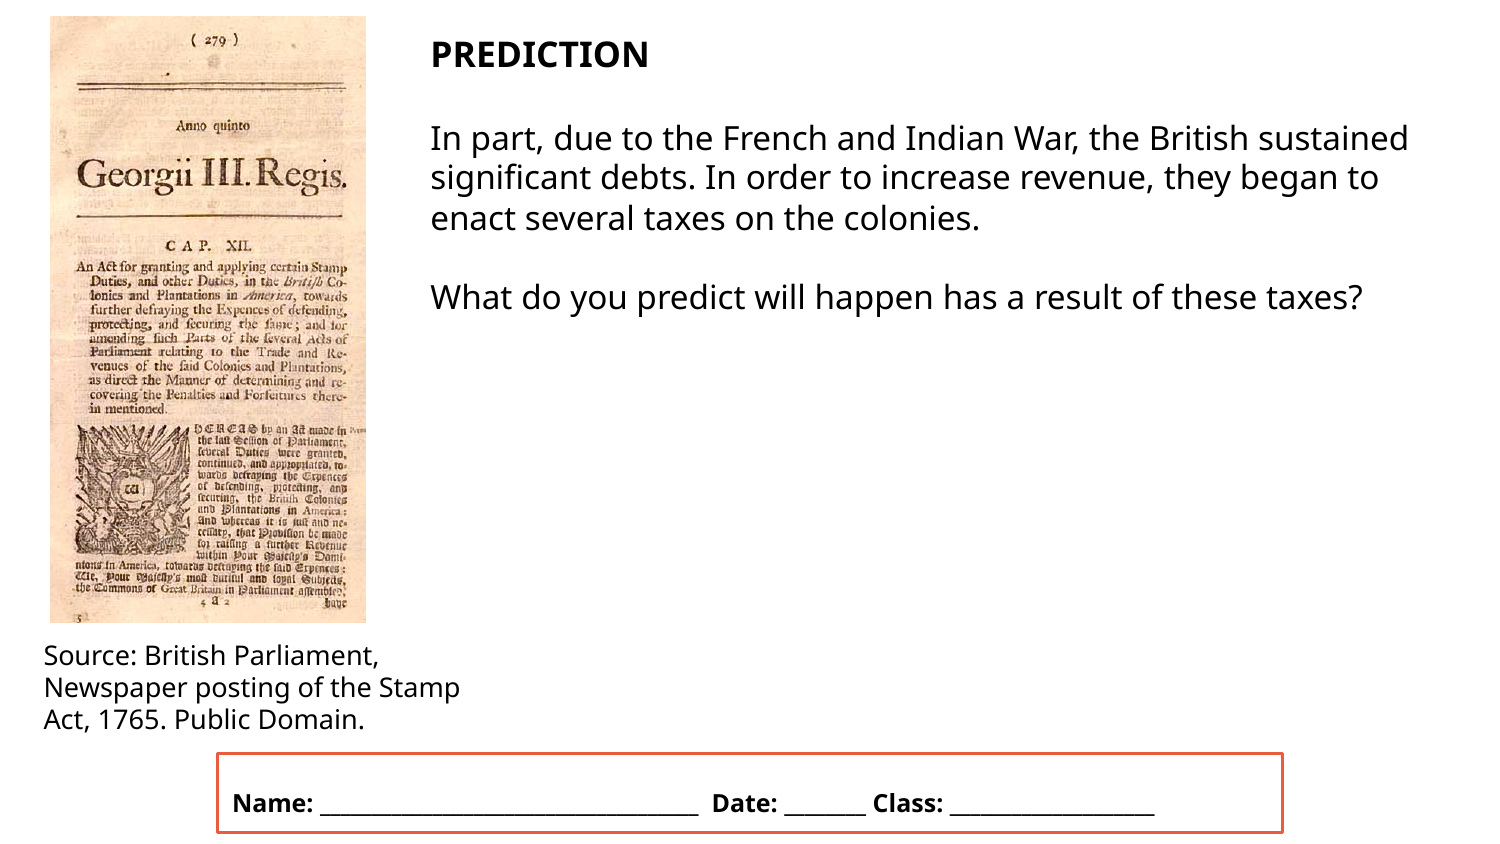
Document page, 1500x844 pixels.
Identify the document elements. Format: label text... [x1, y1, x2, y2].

text_box Source: British Parliament, Newspaper posting of the Stamp Act, 1765. Public Domain. [28, 622, 522, 745]
picture [49, 16, 366, 624]
text_box Name: _____________________________________ Date: ________ Class: ____________________ [217, 753, 1283, 833]
text_box PREDICTION In part, due to the French and Indian War, the British sustained significant debts. In order to increase revenue, they began to enact several taxes on the colonies. What do you predict will happen has a result of these taxes? [415, 16, 1473, 430]
